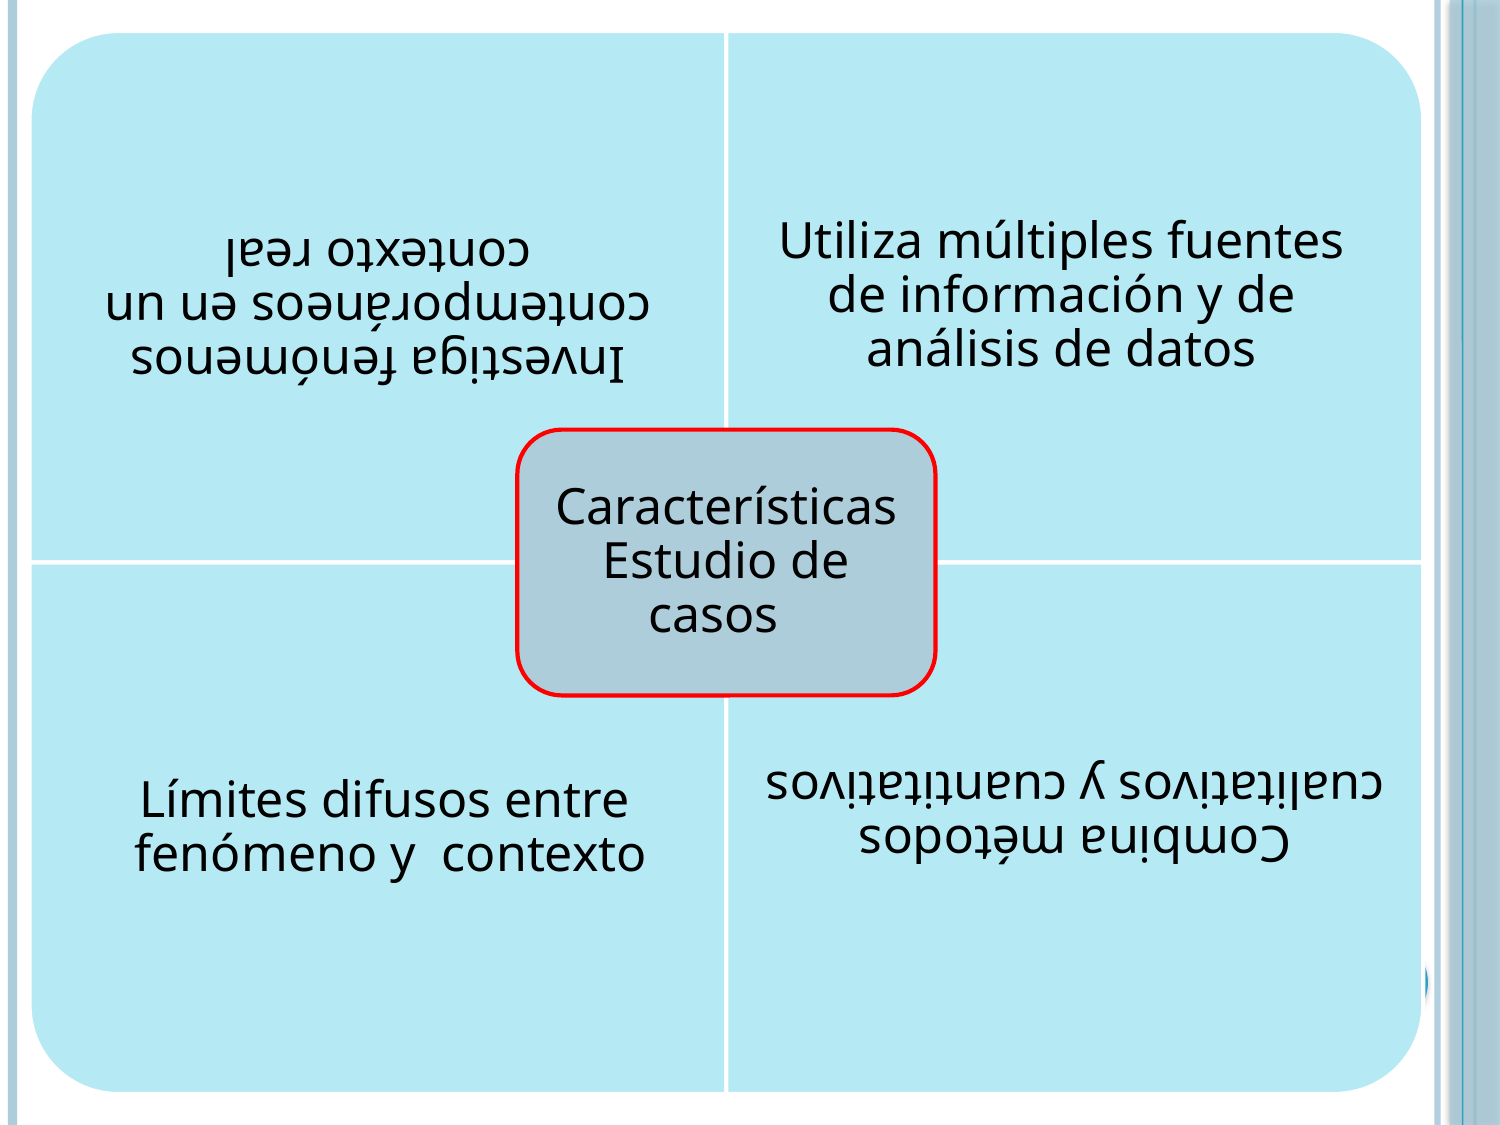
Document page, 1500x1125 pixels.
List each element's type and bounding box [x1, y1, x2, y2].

list [29, 30, 1424, 1095]
